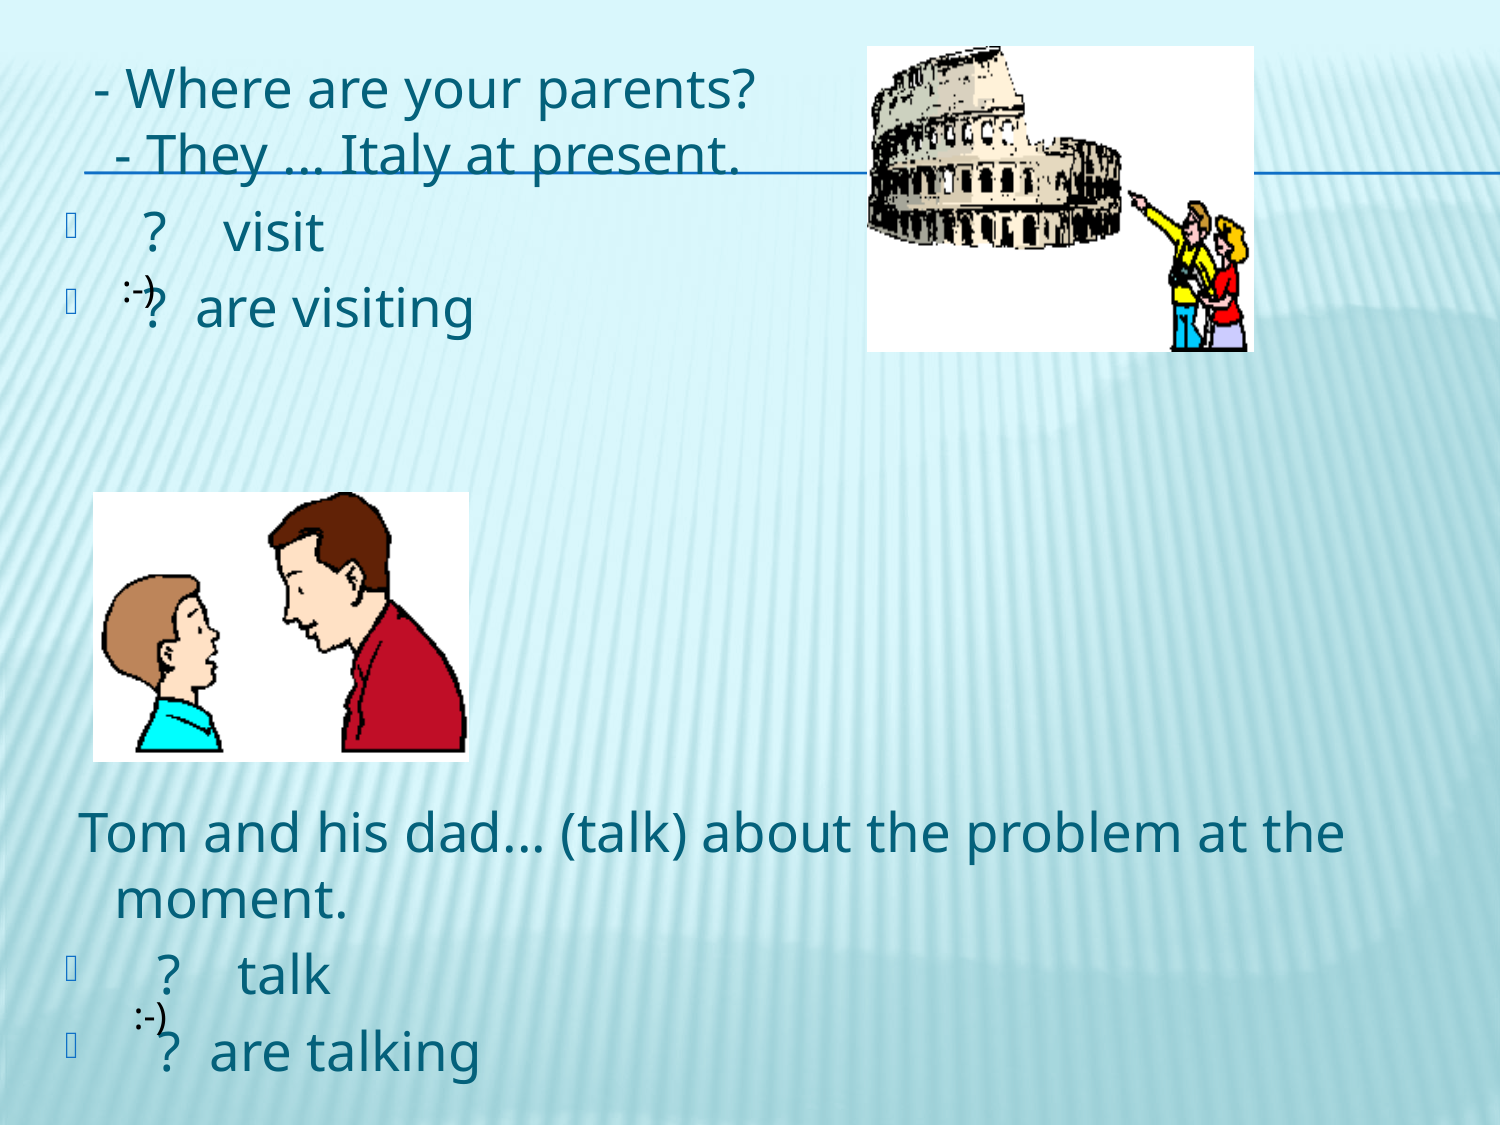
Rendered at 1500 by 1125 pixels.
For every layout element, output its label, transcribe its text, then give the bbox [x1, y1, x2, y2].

picture [866, 46, 1255, 352]
text_box :-) [107, 257, 170, 318]
text_box :-) [118, 984, 182, 1045]
picture [93, 491, 469, 762]
list - Where are your parents? - They ... Italy at present. ? visit ? are visiting Tom and his dad... (talk) about the problem at the moment. ? talk ? are talking [50, 46, 1475, 1090]
